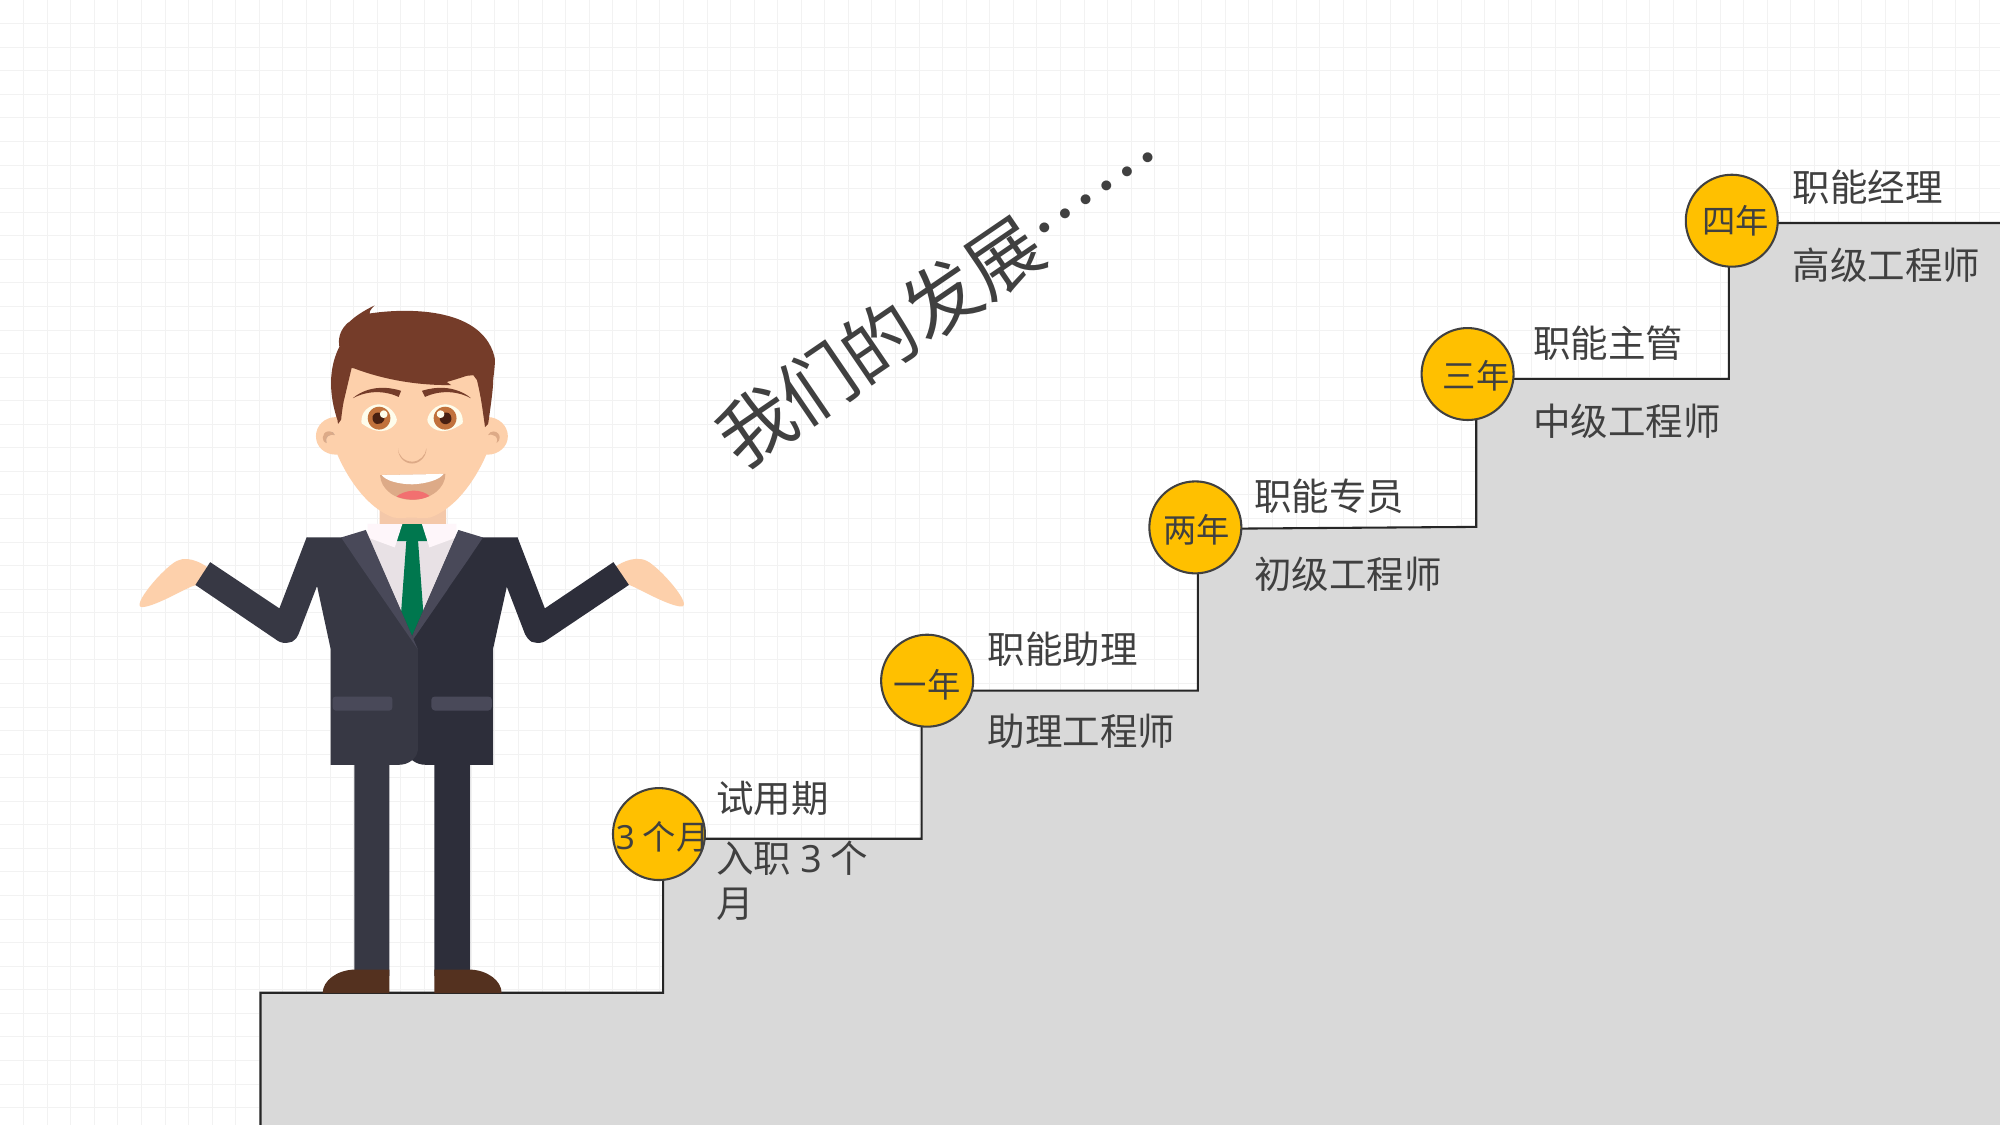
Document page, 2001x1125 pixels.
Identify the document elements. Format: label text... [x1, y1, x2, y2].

text_box 我们的发展…… [695, 99, 1209, 496]
text_box 试用期 [701, 763, 890, 831]
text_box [128, 304, 695, 993]
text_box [1679, 174, 1791, 267]
text_box 入职3个月 [701, 847, 908, 914]
text_box 职能助理 [972, 615, 1158, 683]
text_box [871, 634, 983, 727]
text_box 职能主管 [1518, 308, 1743, 376]
text_box 初级工程师 [1239, 540, 1482, 607]
text_box 助理工程师 [972, 697, 1291, 764]
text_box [1420, 328, 1532, 421]
text_box [1791, 221, 2000, 231]
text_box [1141, 481, 1253, 574]
text_box 职能专员 [1239, 462, 1464, 529]
text_box 职能经理 [1777, 153, 2000, 221]
text_box [259, 267, 2000, 1125]
text_box 高级工程师 [1777, 231, 2000, 298]
text_box 中级工程师 [1518, 386, 1761, 454]
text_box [599, 788, 726, 881]
